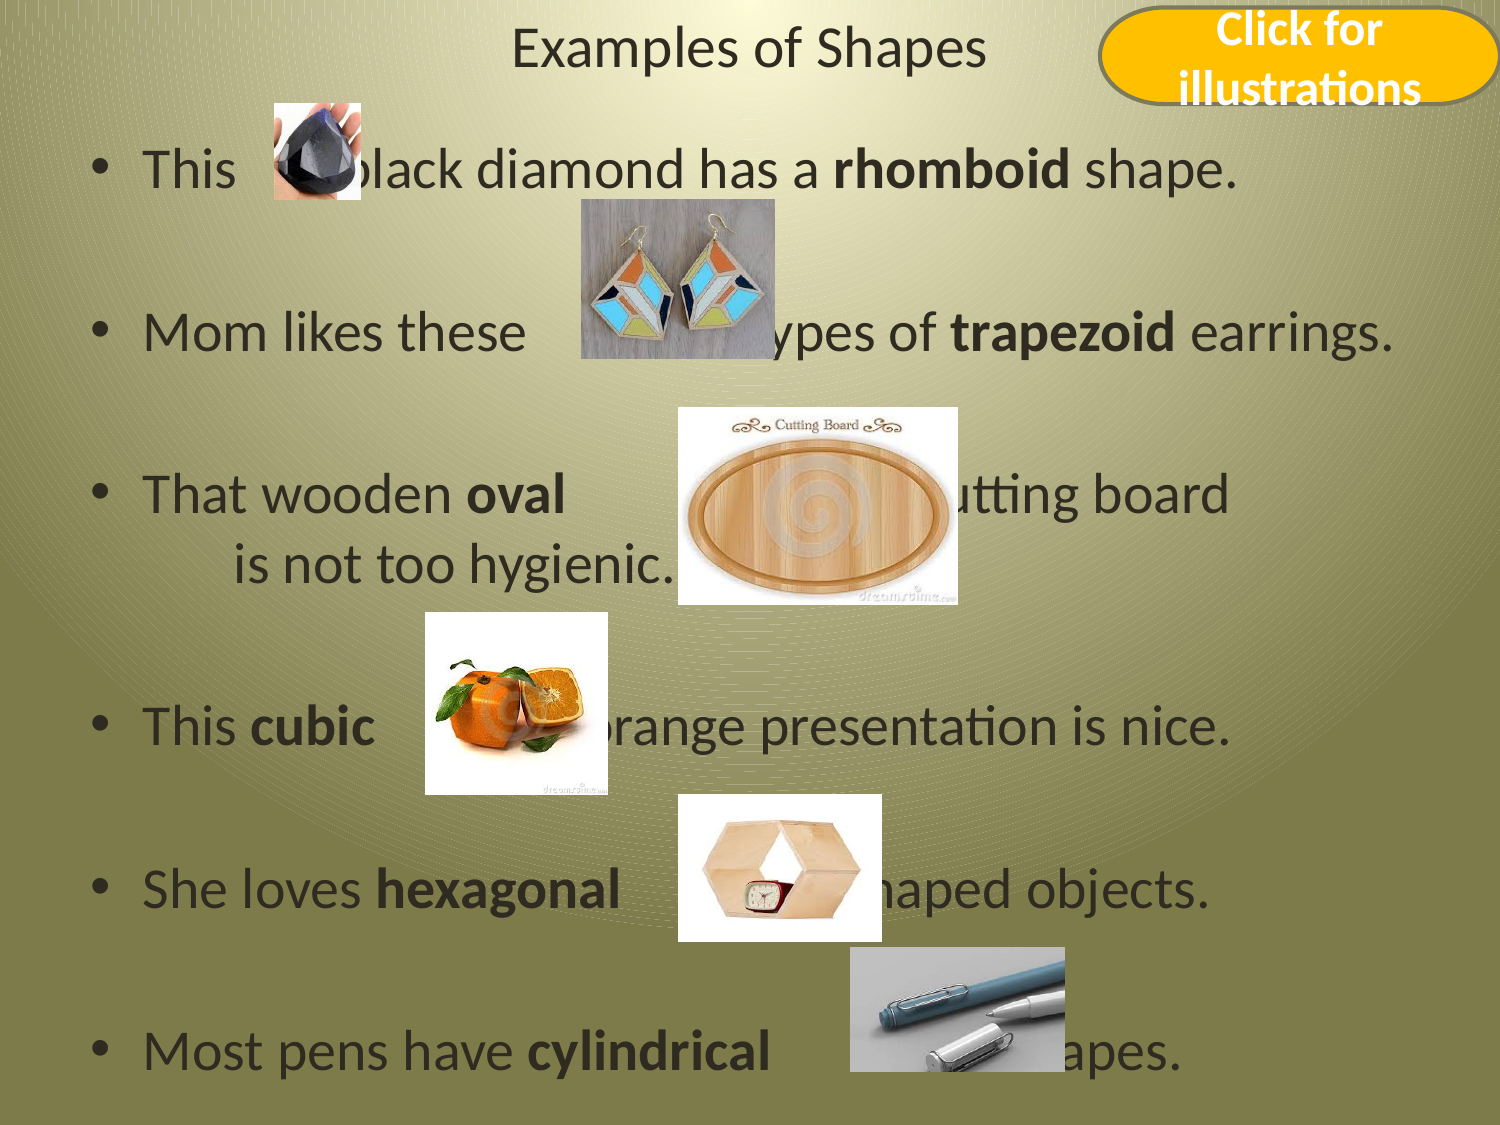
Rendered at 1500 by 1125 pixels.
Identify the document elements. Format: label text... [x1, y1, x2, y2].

title Examples of Shapes [75, 0, 1425, 88]
text_box Click for illustrations [1097, 5, 1500, 107]
picture [581, 199, 776, 359]
list This black diamond has a rhomboid shape. Mom likes these types of trapezoid earrings. That wooden oval cutting board is not too hygienic. This cubic orange presentation is nice. She loves hexagonal shaped objects. Most pens have cylindrical shapes. [75, 123, 1425, 1099]
picture [850, 947, 1065, 1072]
picture [273, 103, 361, 201]
picture [677, 794, 883, 942]
picture [677, 407, 958, 606]
picture [424, 612, 608, 795]
